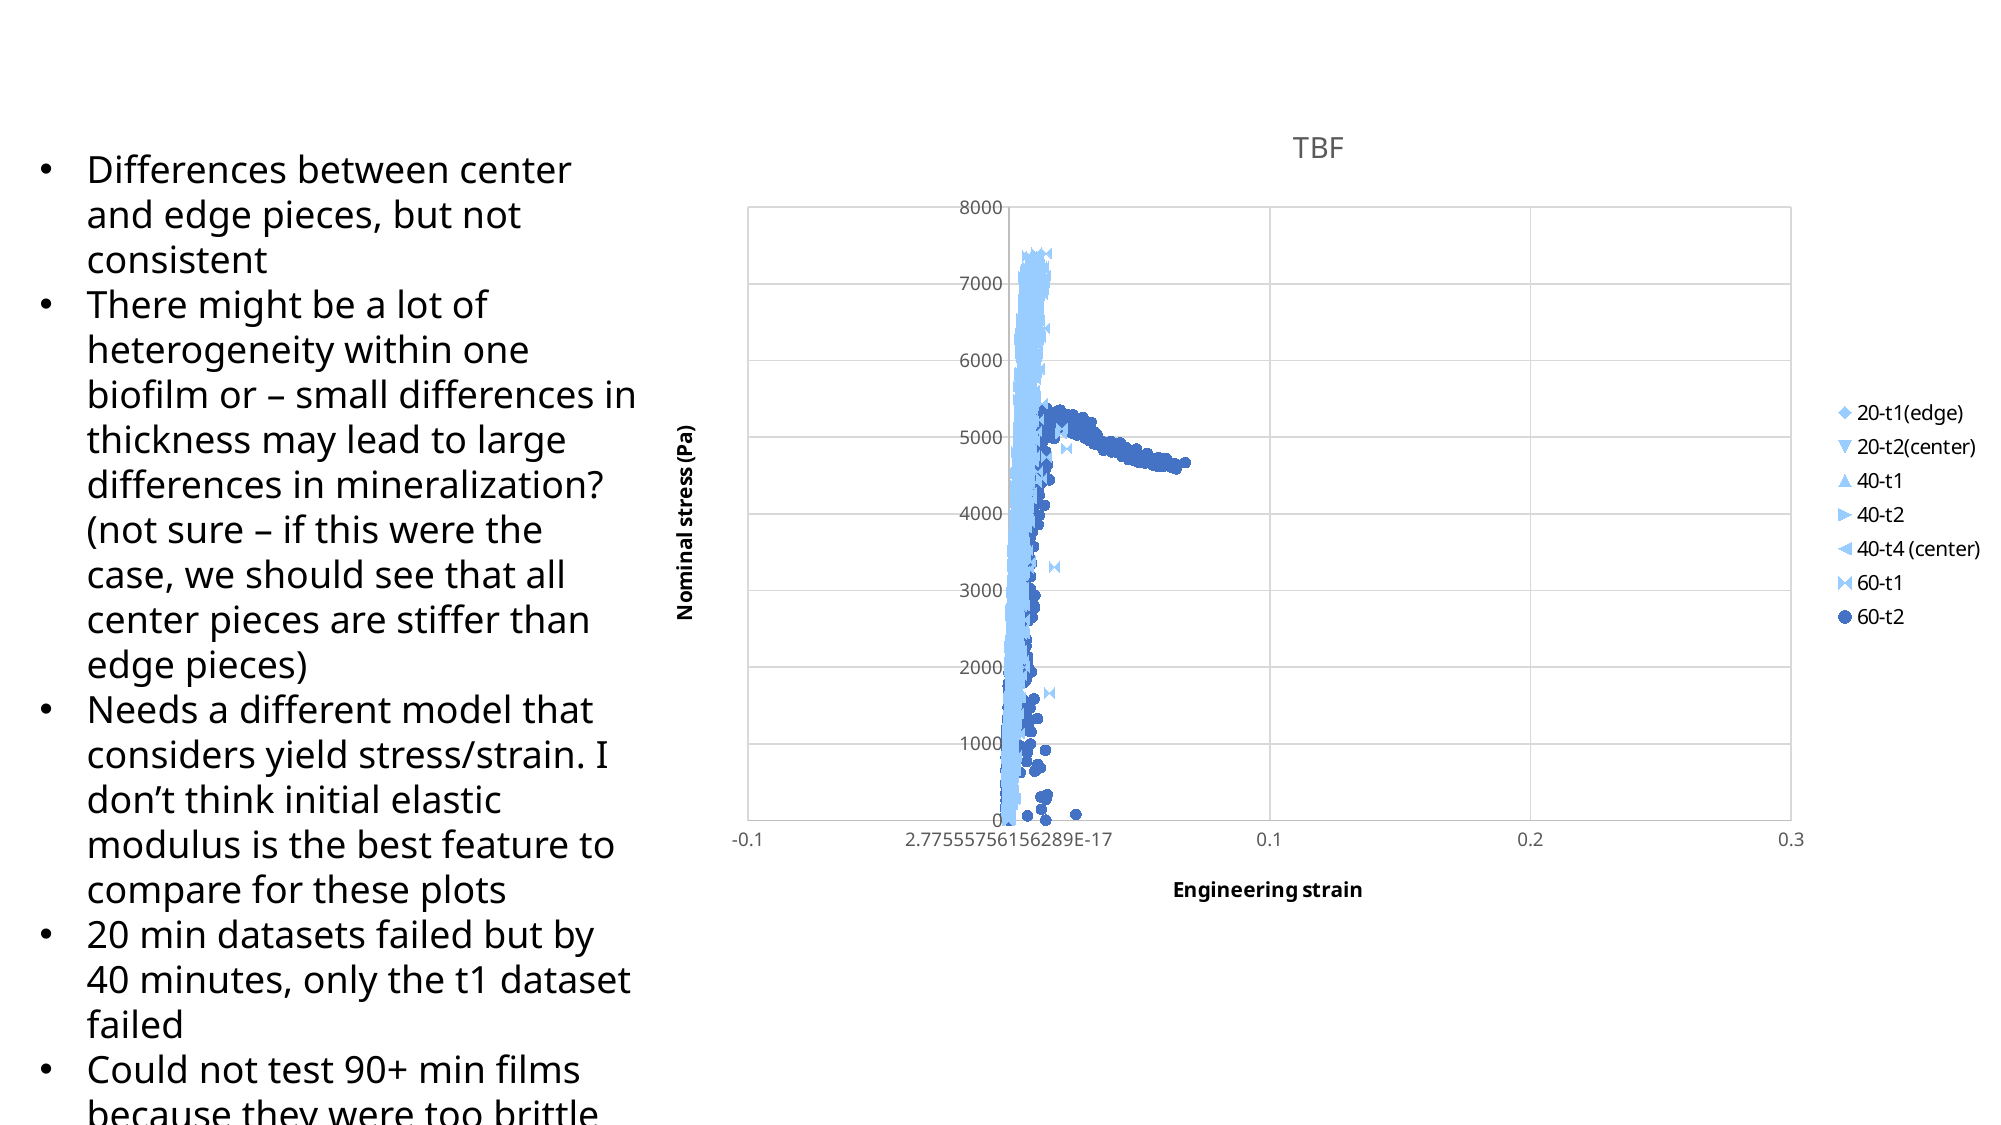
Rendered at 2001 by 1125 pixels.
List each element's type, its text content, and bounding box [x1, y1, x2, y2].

chart [637, 94, 2000, 936]
text_box Differences between center and edge pieces, but not consistent There might be a lot of heterogeneity within one biofilm or – small differences in thickness may lead to large differences in mineralization? (not sure – if this were the case, we should see that all center pieces are stiffer than edge pieces) Needs a different model that considers yield stress/strain. I don’t think initial elastic modulus is the best feature to compare for these plots 20 min datasets failed but by 40 minutes, only the t1 dataset failed Could not test 90+ min films because they were too brittle [24, 138, 657, 1125]
